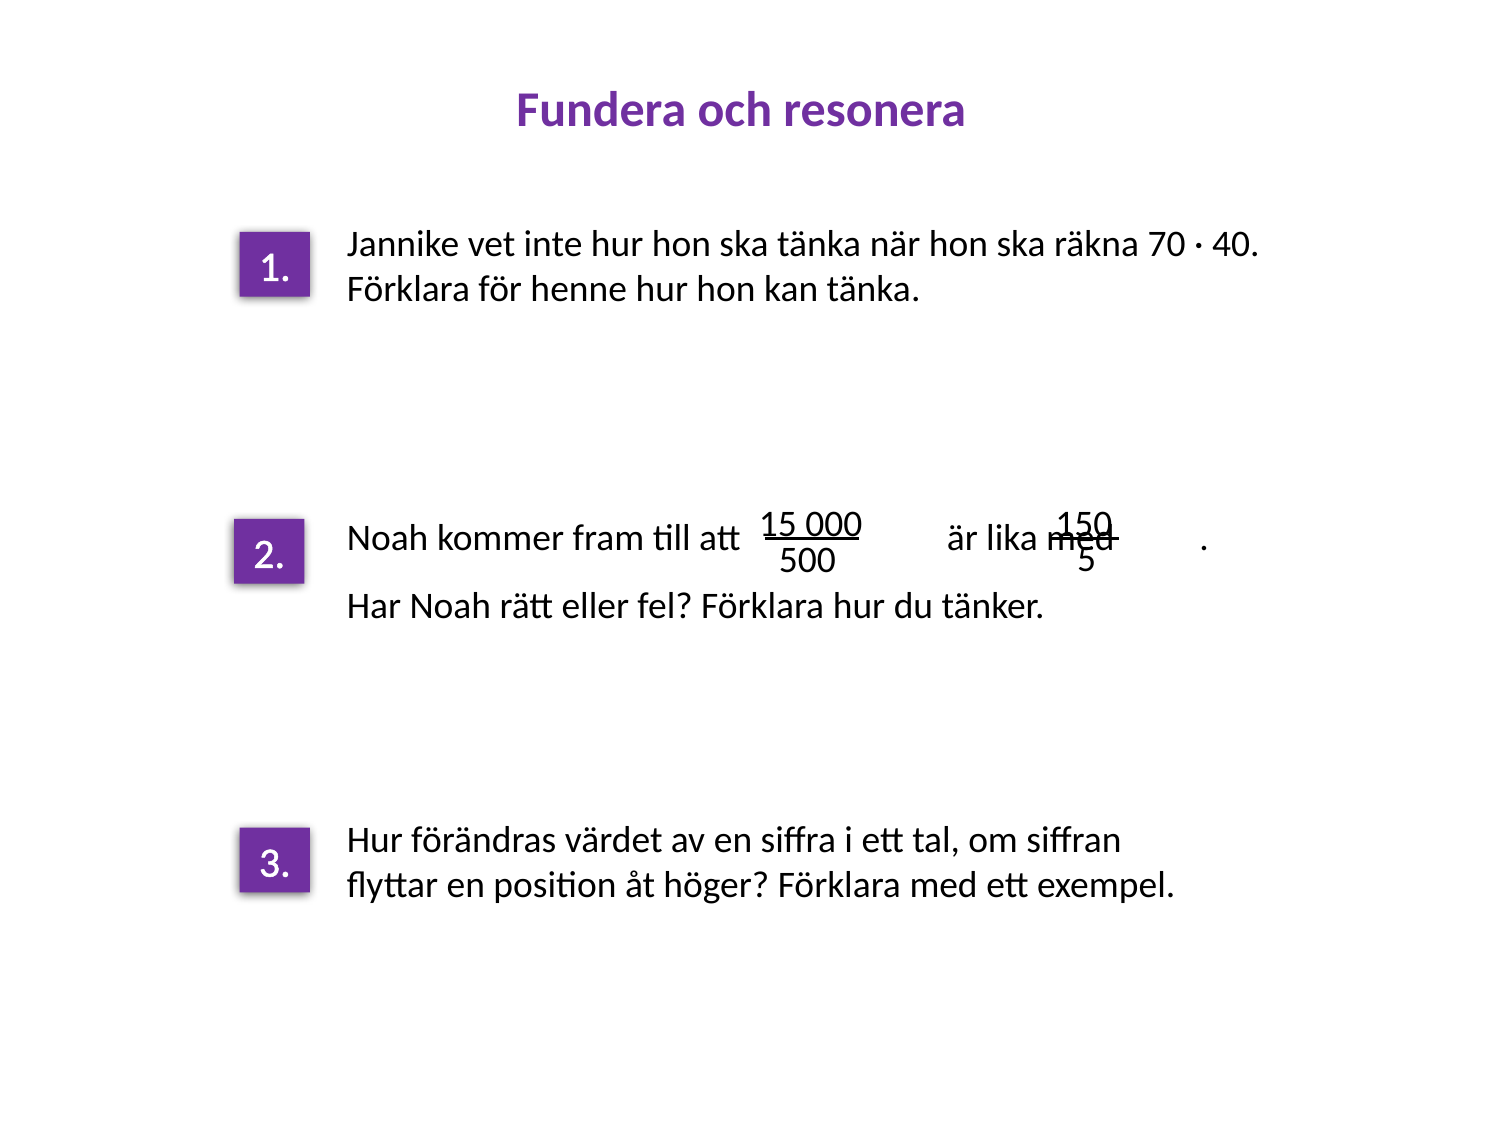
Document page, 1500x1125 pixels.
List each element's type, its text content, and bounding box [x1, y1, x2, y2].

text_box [332, 491, 1274, 634]
text_box Fundera och resonera [501, 69, 1027, 145]
text_box Hur förändras värdet av en siffra i ett tal, om siffran flyttar en position åt höger? Förklara med ett exempel. [332, 807, 1230, 912]
text_box Jannike vet inte hur hon ska tänka när hon ska räkna 70 · 40. Förklara för henne hur hon kan tänka. [332, 211, 1301, 317]
text_box 3. [239, 827, 310, 893]
text_box 2. [234, 518, 305, 584]
text_box 1. [239, 231, 310, 297]
